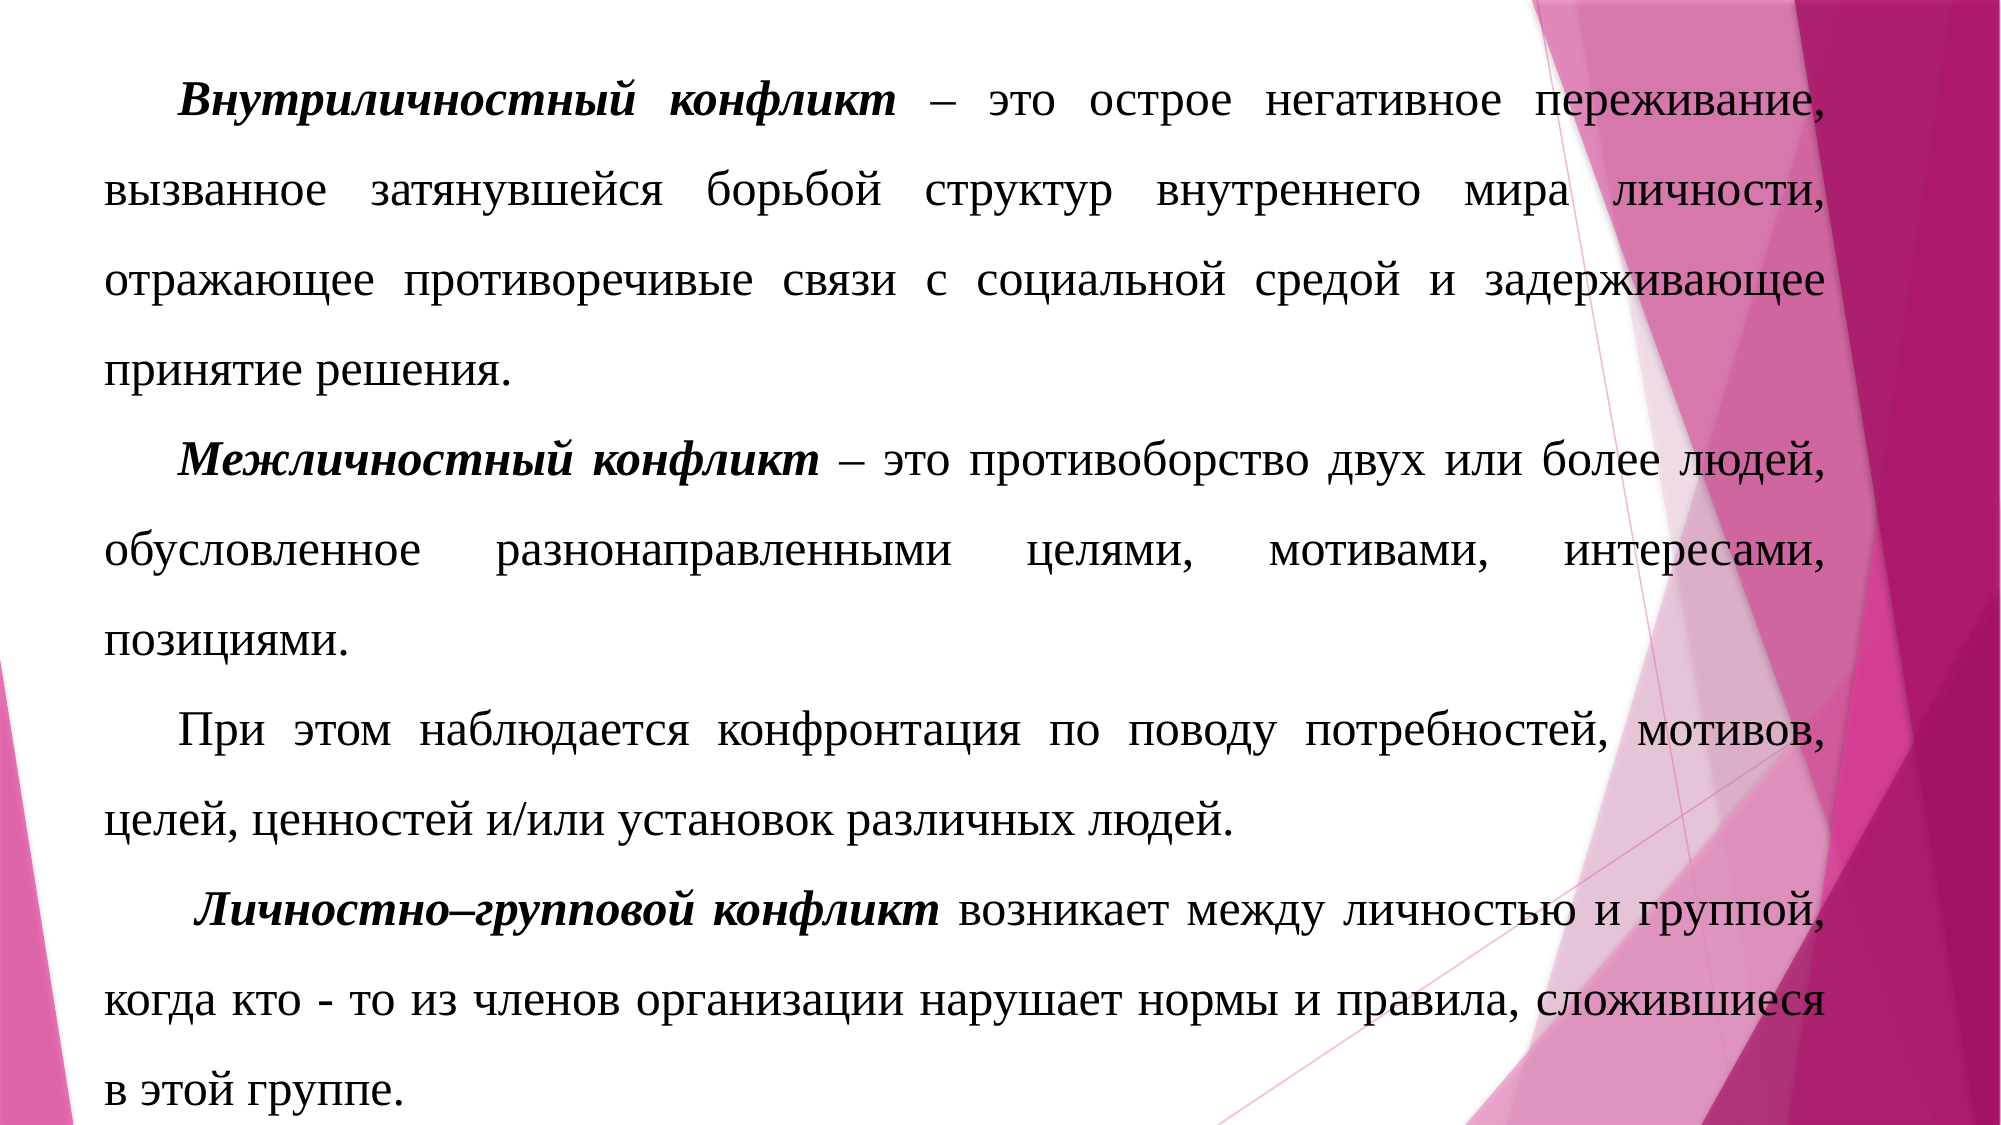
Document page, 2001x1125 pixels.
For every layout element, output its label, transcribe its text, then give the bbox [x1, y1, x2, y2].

text_box Внутриличностный конфликт – это острое негативное переживание, вызванное затянувшейся борьбой структур внутреннего мира личности, отражающее противоречивые связи с социальной средой и задерживающее принятие решения. Межличностный конфликт – это противоборство двух или более людей, обусловленное разнонаправленными целями, мотивами, интересами, позициями. При этом наблюдается конфронтация по поводу потребностей, мотивов, целей, ценностей и/или установок различных людей. Личностно–групповой конфликт возникает между личностью и группой, когда кто - то из членов организации нарушает нормы и правила, сложившиеся в этой группе. [89, 28, 1842, 1124]
